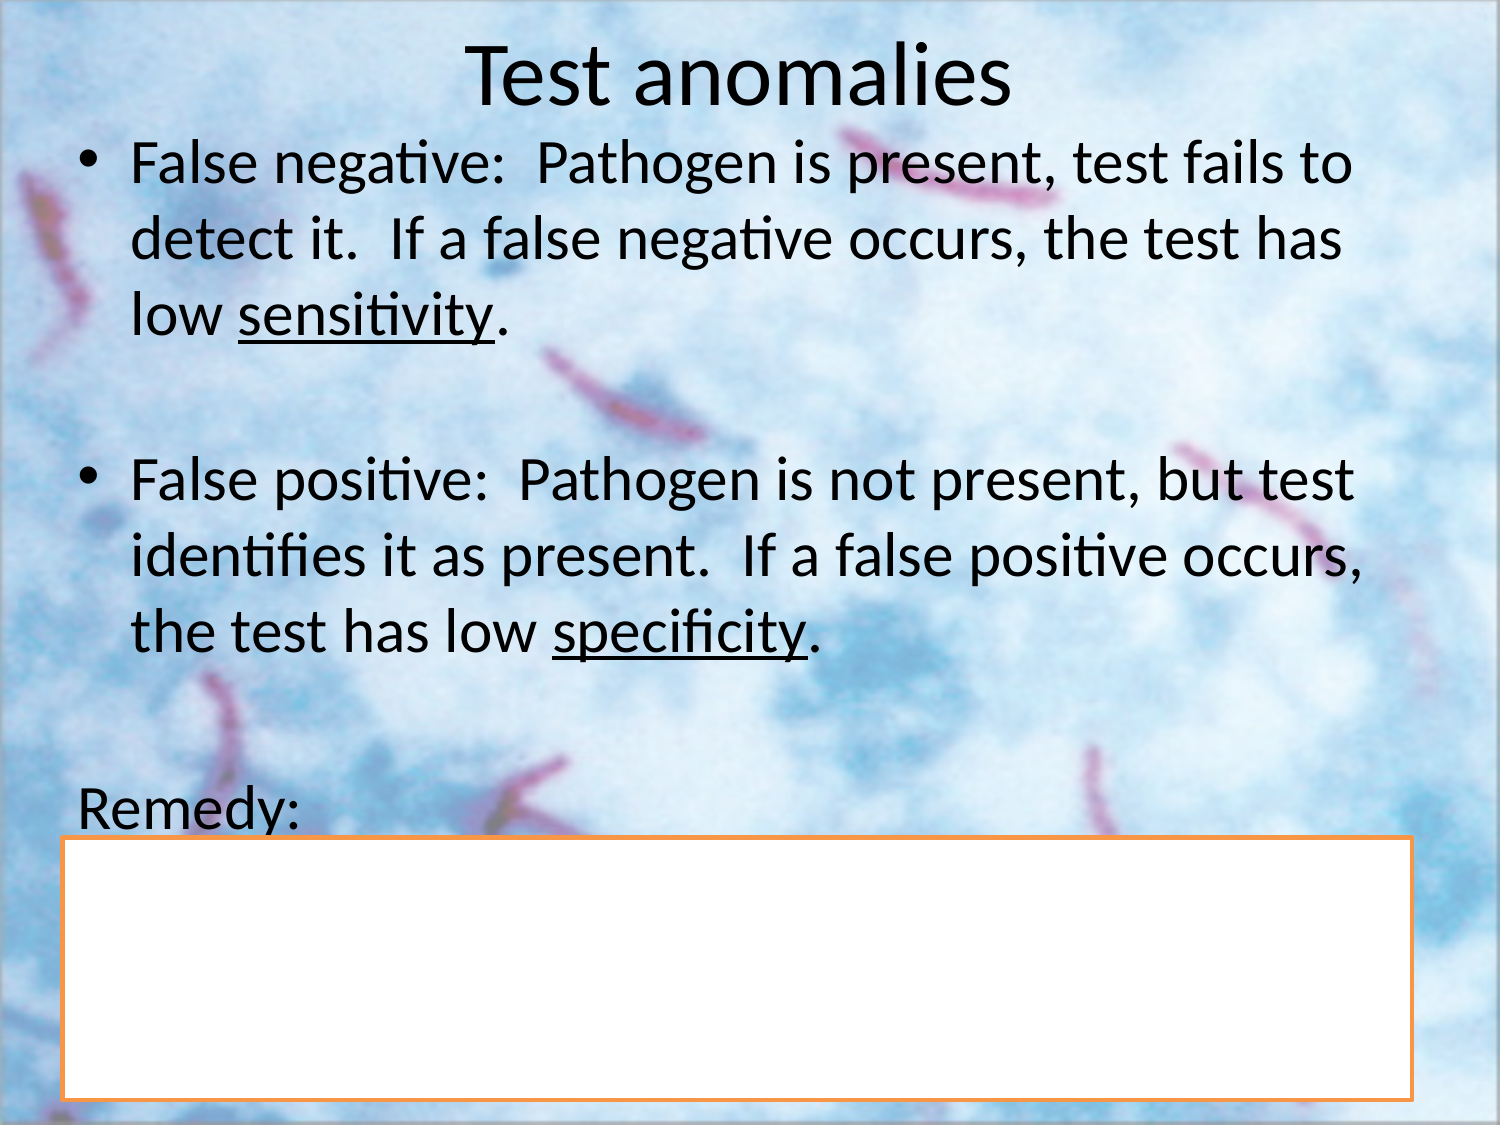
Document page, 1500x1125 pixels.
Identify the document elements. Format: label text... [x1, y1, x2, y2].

title Test anomalies [64, 0, 1415, 163]
text_box [60, 835, 1414, 1102]
list False negative: Pathogen is present, test fails to detect it. If a false negative occurs, the test has low sensitivity. False positive: Pathogen is not present, but test identifies it as present. If a false positive occurs, the test has low specificity. Remedy: [62, 112, 1413, 835]
